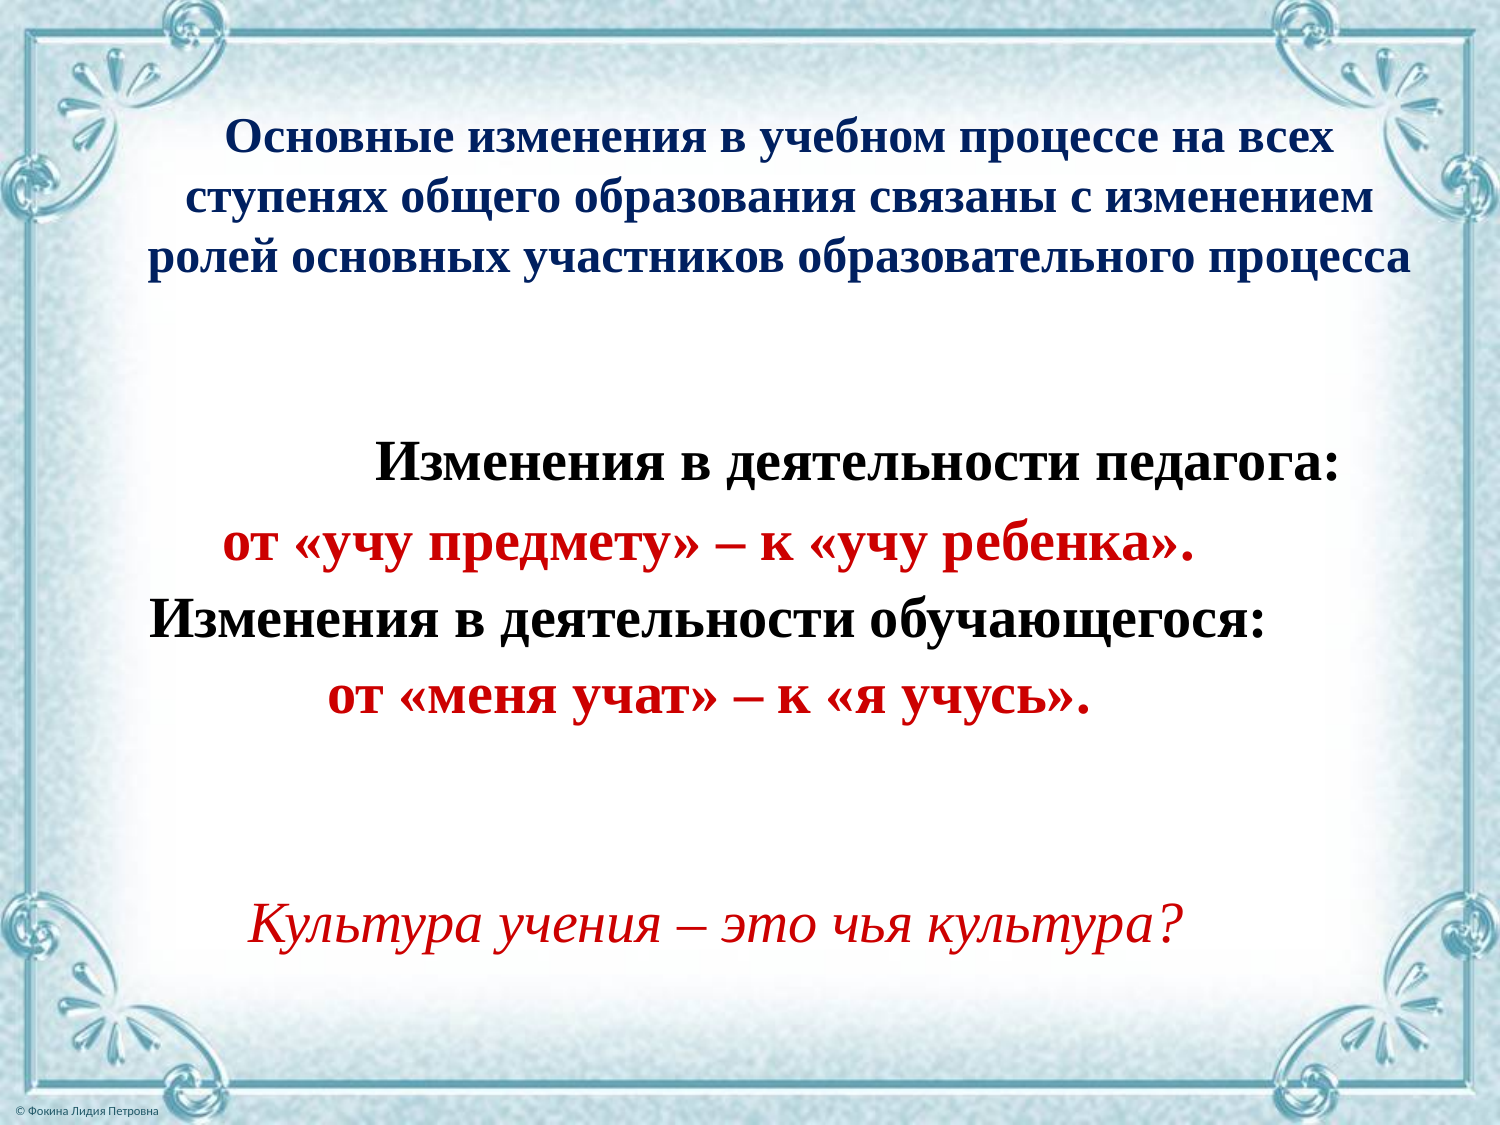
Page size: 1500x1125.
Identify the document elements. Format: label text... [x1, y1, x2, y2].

text_box Основные изменения в учебном процессе на всех ступенях общего образования связаны с изменением ролей основных участников образовательного процесса [123, 94, 1435, 335]
picture [0, 0, 1500, 1125]
text_box Изменения в деятельности педагога: от «учу предмету» – к «учу ребенка». Изменения в деятельности обучающегося: от «меня учат» – к «я учусь». Культура учения – это чья культура? [41, 420, 1391, 1005]
